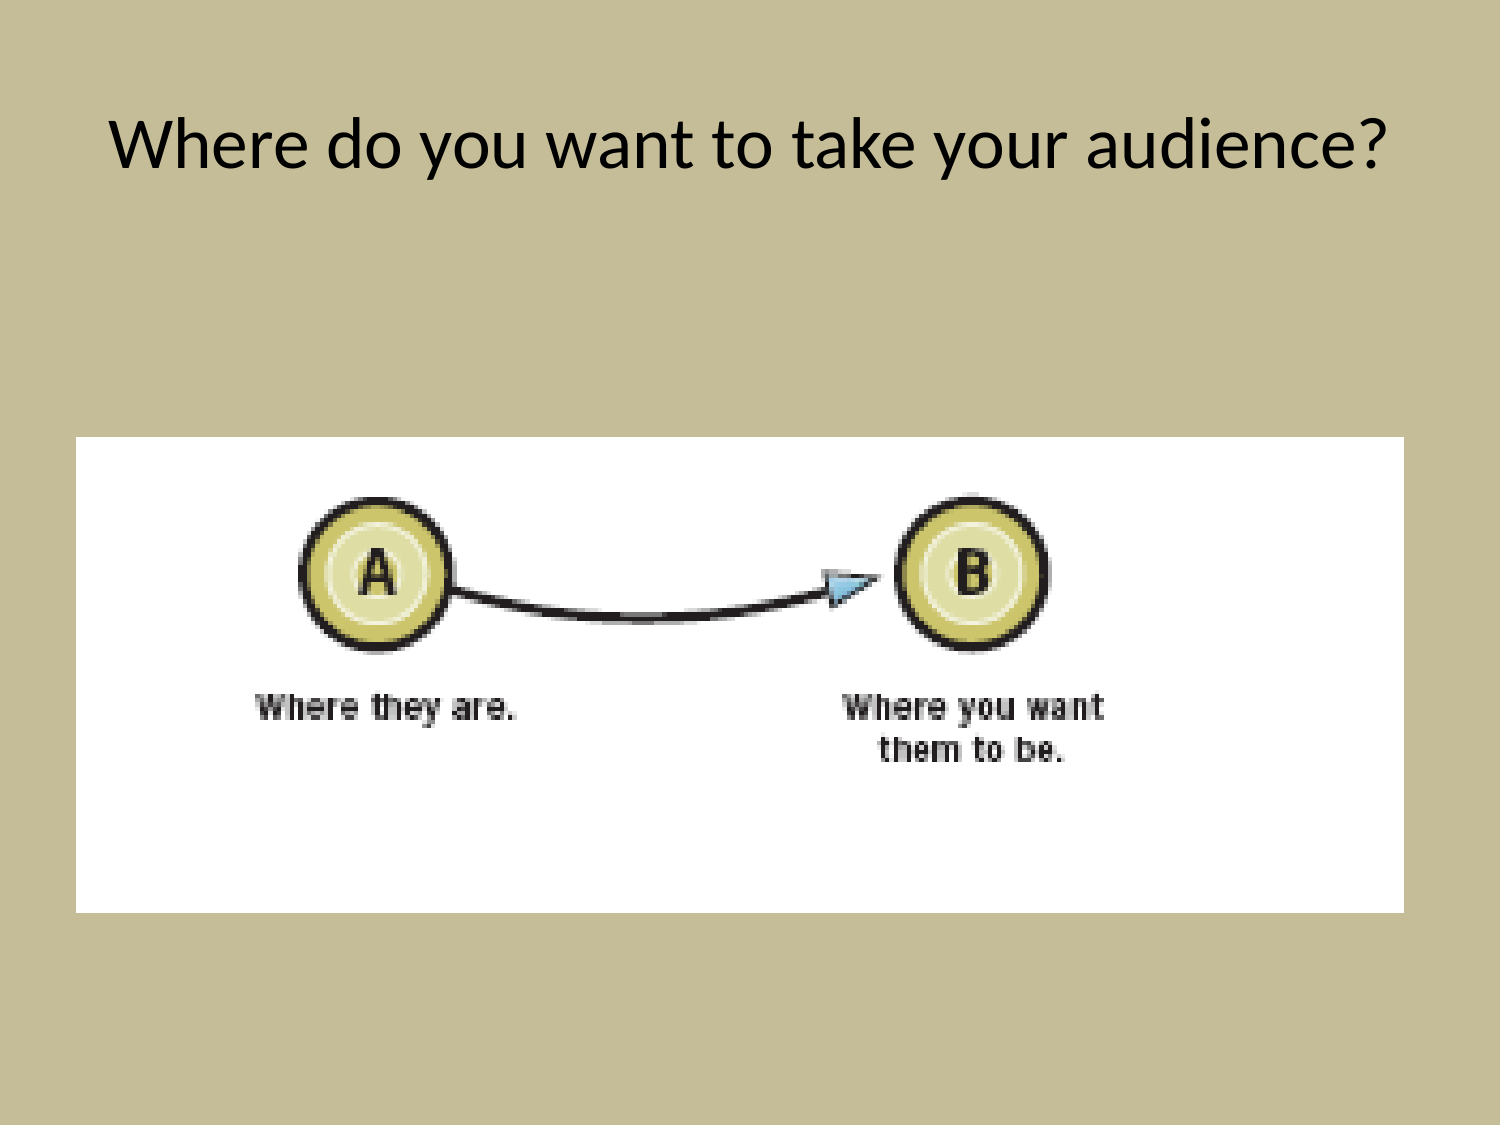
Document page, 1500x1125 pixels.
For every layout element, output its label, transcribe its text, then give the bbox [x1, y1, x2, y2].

title Where do you want to take your audience? [75, 45, 1425, 233]
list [75, 437, 1404, 914]
